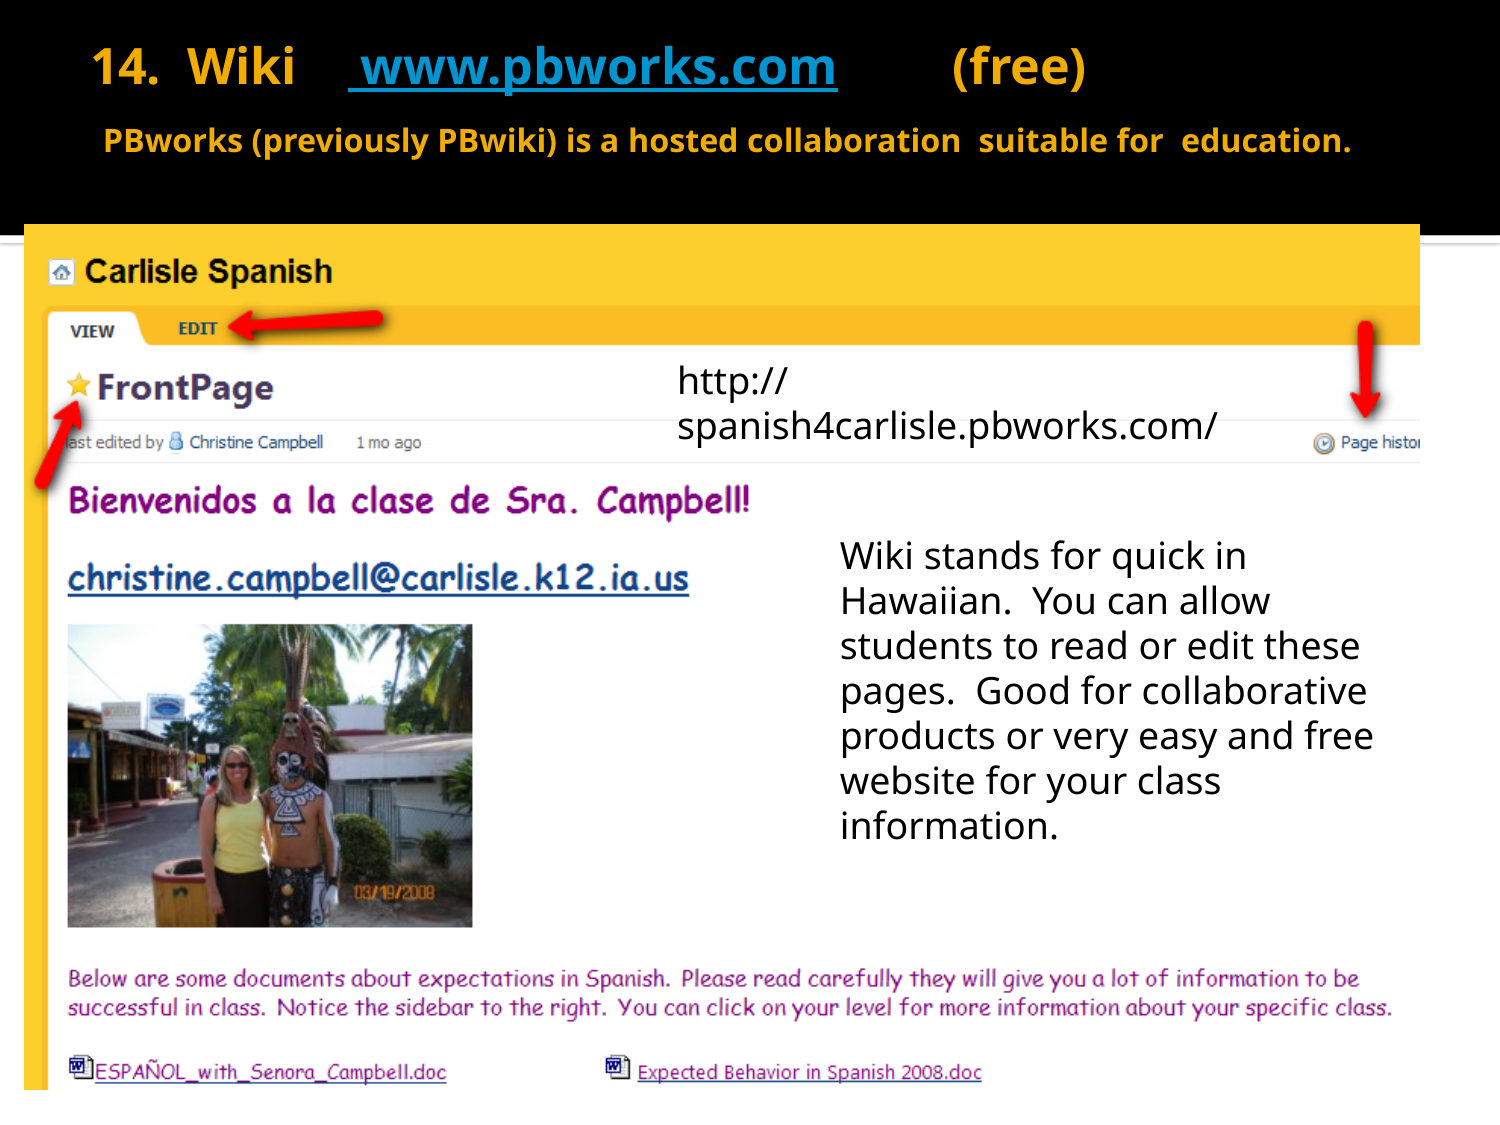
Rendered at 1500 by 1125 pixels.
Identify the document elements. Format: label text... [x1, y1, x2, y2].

picture [24, 224, 1420, 1090]
title 14. Wiki www.pbworks.com (free) PBworks (previously PBwiki) is a hosted collaboration suitable for education. [75, 25, 1425, 231]
